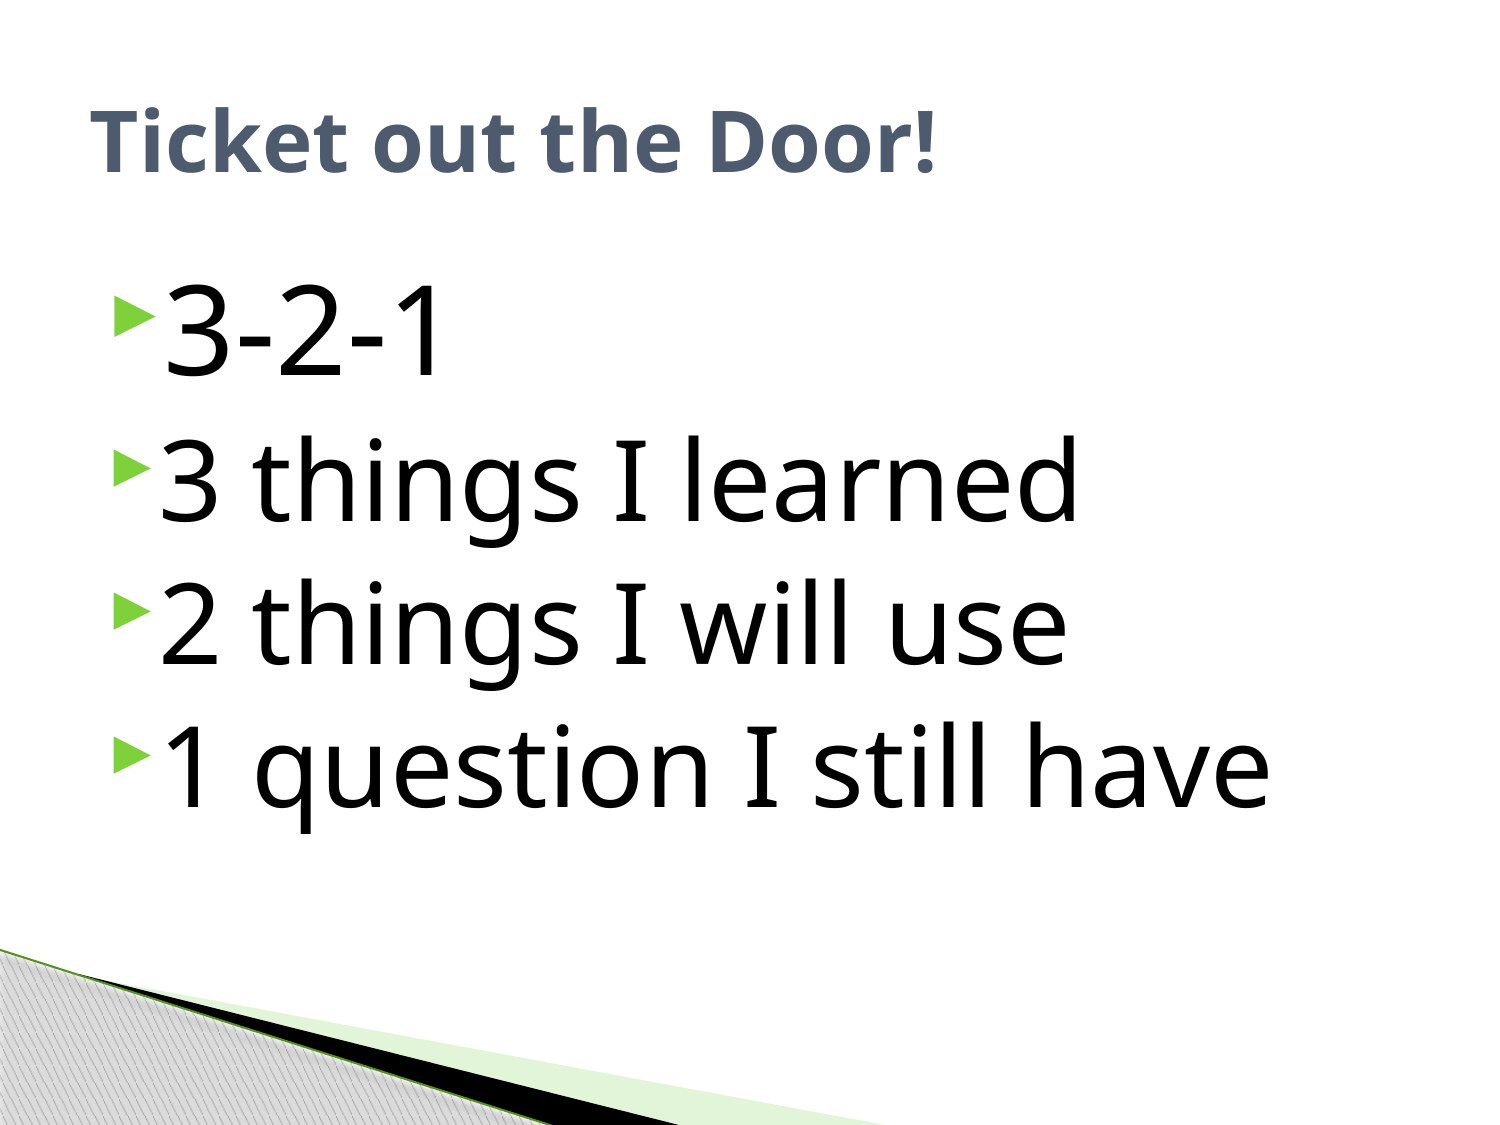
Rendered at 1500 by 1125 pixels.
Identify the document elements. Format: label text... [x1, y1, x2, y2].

title Ticket out the Door! [75, 45, 1425, 233]
list 3-2-1 3 things I learned 2 things I will use 1 question I still have [75, 243, 1425, 986]
